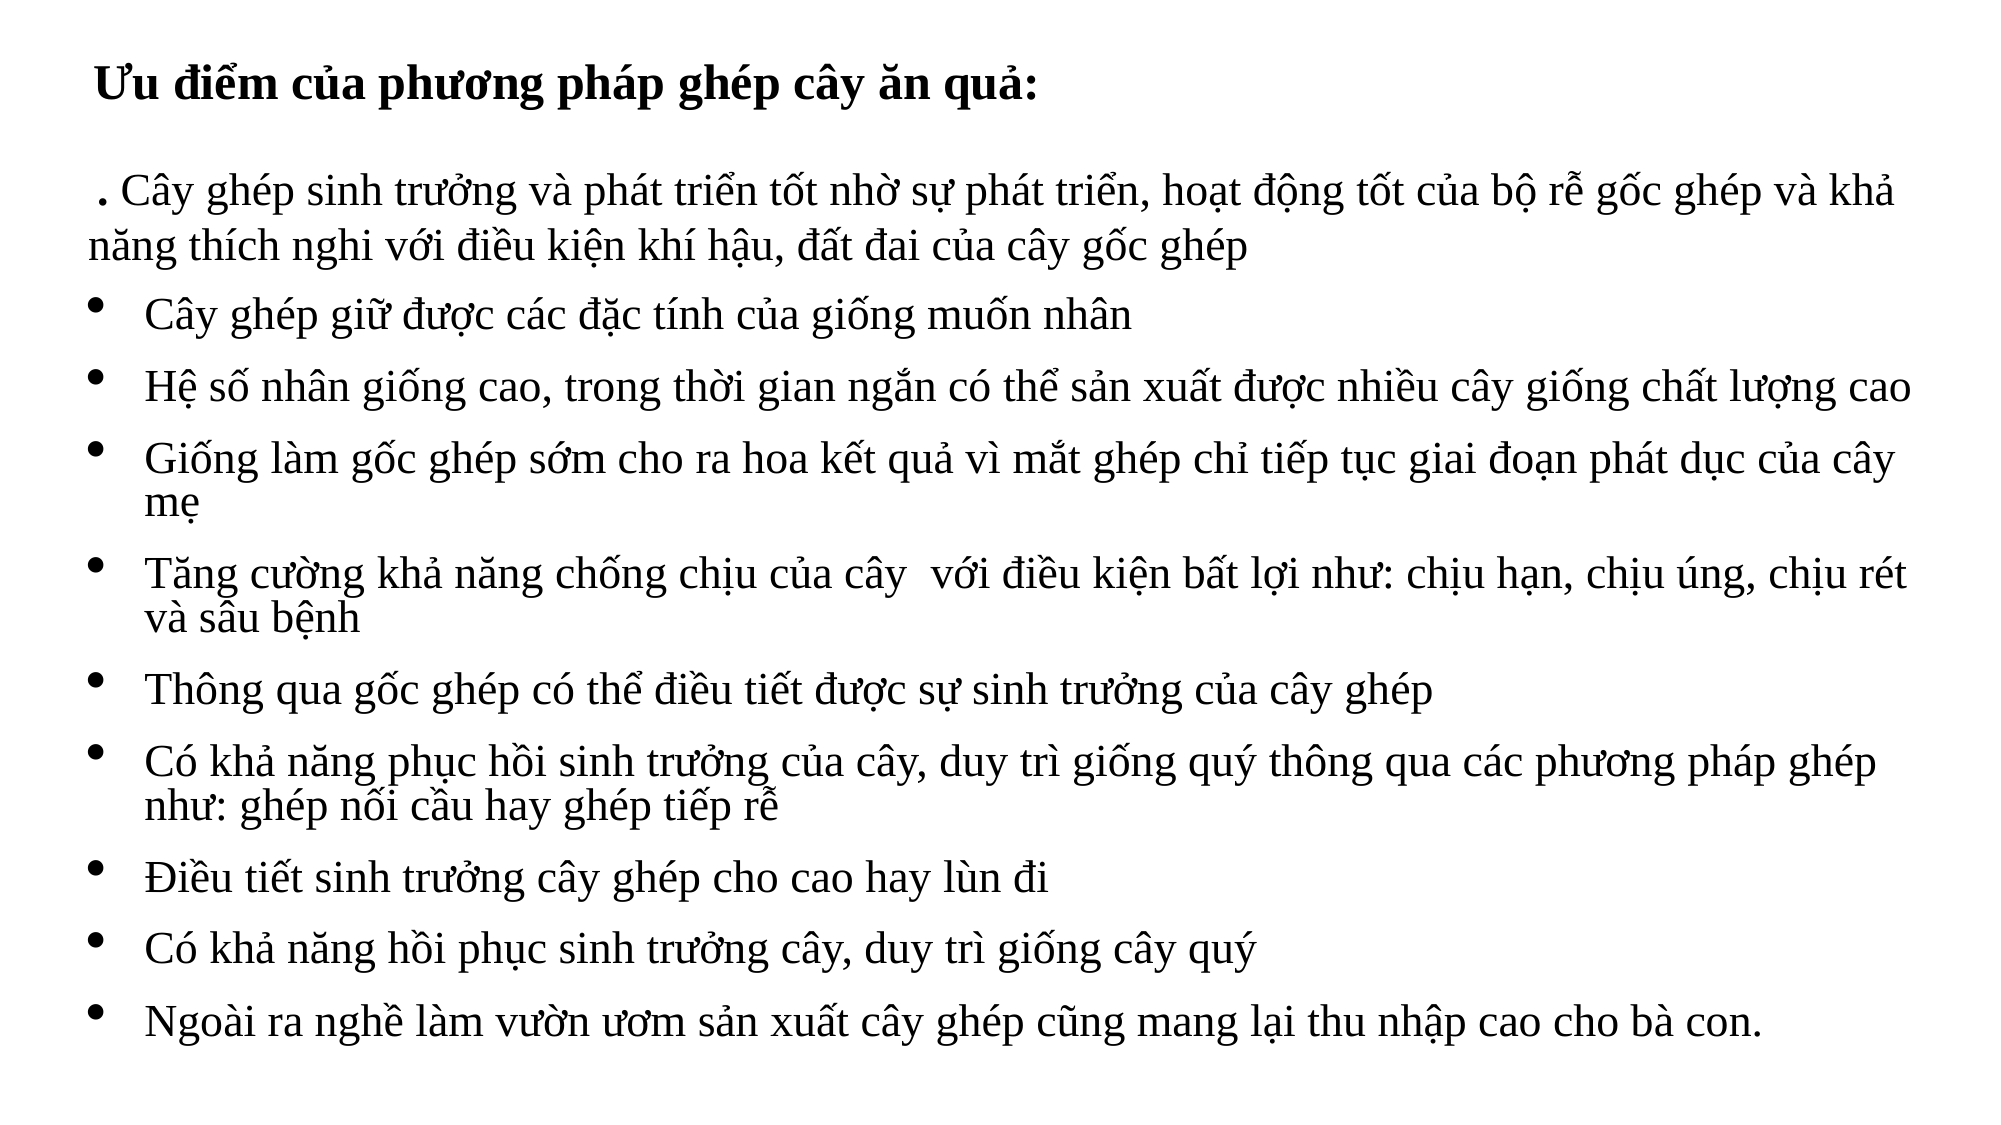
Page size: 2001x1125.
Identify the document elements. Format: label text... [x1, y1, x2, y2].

text_box . Cây ghép sinh trưởng và phát triển tốt nhờ sự phát triển, hoạt động tốt của bộ rễ gốc ghép và khả năng thích nghi với điều kiện khí hậu, đất đai của cây gốc ghép Cây ghép giữ được các đặc tính của giống muốn nhân Hệ số nhân giống cao, trong thời gian ngắn có thể sản xuất được nhiều cây giống chất lượng cao Giống làm gốc ghép sớm cho ra hoa kết quả vì mắt ghép chỉ tiếp tục giai đoạn phát dục của cây mẹ Tăng cường khả năng chống chịu của cây với điều kiện bất lợi như: chịu hạn, chịu úng, chịu rét và sâu bệnh Thông qua gốc ghép có thể điều tiết được sự sinh trưởng của cây ghép Có khả năng phục hồi sinh trưởng của cây, duy trì giống quý thông qua các phương pháp ghép như: ghép nối cầu hay ghép tiếp rễ Điều tiết sinh trưởng cây ghép cho cao hay lùn đi Có khả năng hồi phục sinh trưởng cây, duy trì giống cây quý Ngoài ra nghề làm vườn ươm sản xuất cây ghép cũng mang lại thu nhập cao cho bà con. [73, 152, 1984, 1053]
text_box Ưu điểm của phương pháp ghép cây ăn quả: [78, 41, 1056, 117]
